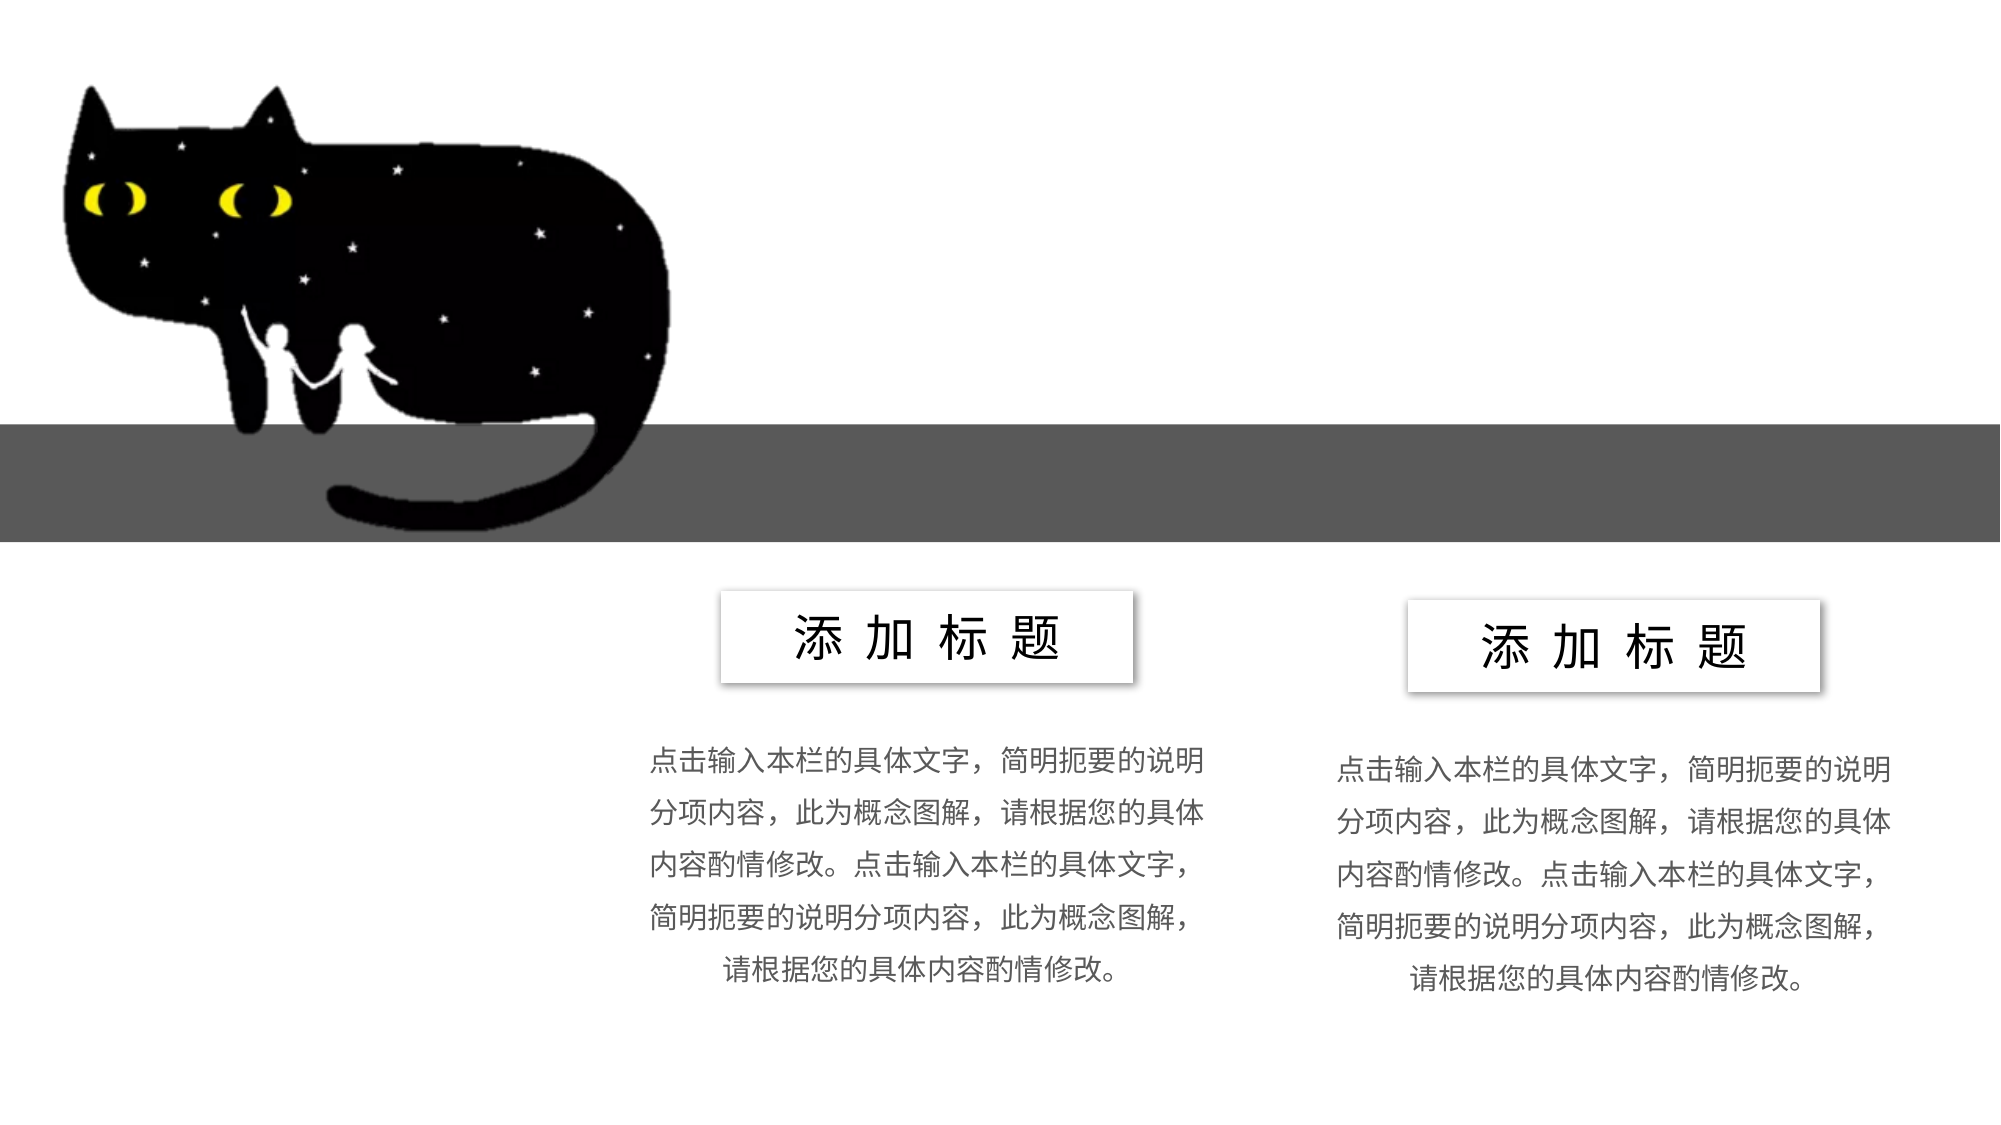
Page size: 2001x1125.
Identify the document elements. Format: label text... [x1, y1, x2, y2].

text_box 添 加 标 题 [721, 591, 1133, 683]
picture [0, 0, 753, 575]
text_box [753, 423, 2000, 543]
text_box 添 加 标 题 [1408, 600, 1820, 692]
text_box 点击输入本栏的具体文字，简明扼要的说明分项内容，此为概念图解，请根据您的具体内容酌情修改。点击输入本栏的具体文字，简明扼要的说明分项内容，此为概念图解，请根据您的具体内容酌情修改。 [1318, 726, 1910, 1031]
text_box 点击输入本栏的具体文字，简明扼要的说明分项内容，此为概念图解，请根据您的具体内容酌情修改。点击输入本栏的具体文字，简明扼要的说明分项内容，此为概念图解，请根据您的具体内容酌情修改。 [631, 716, 1223, 1022]
